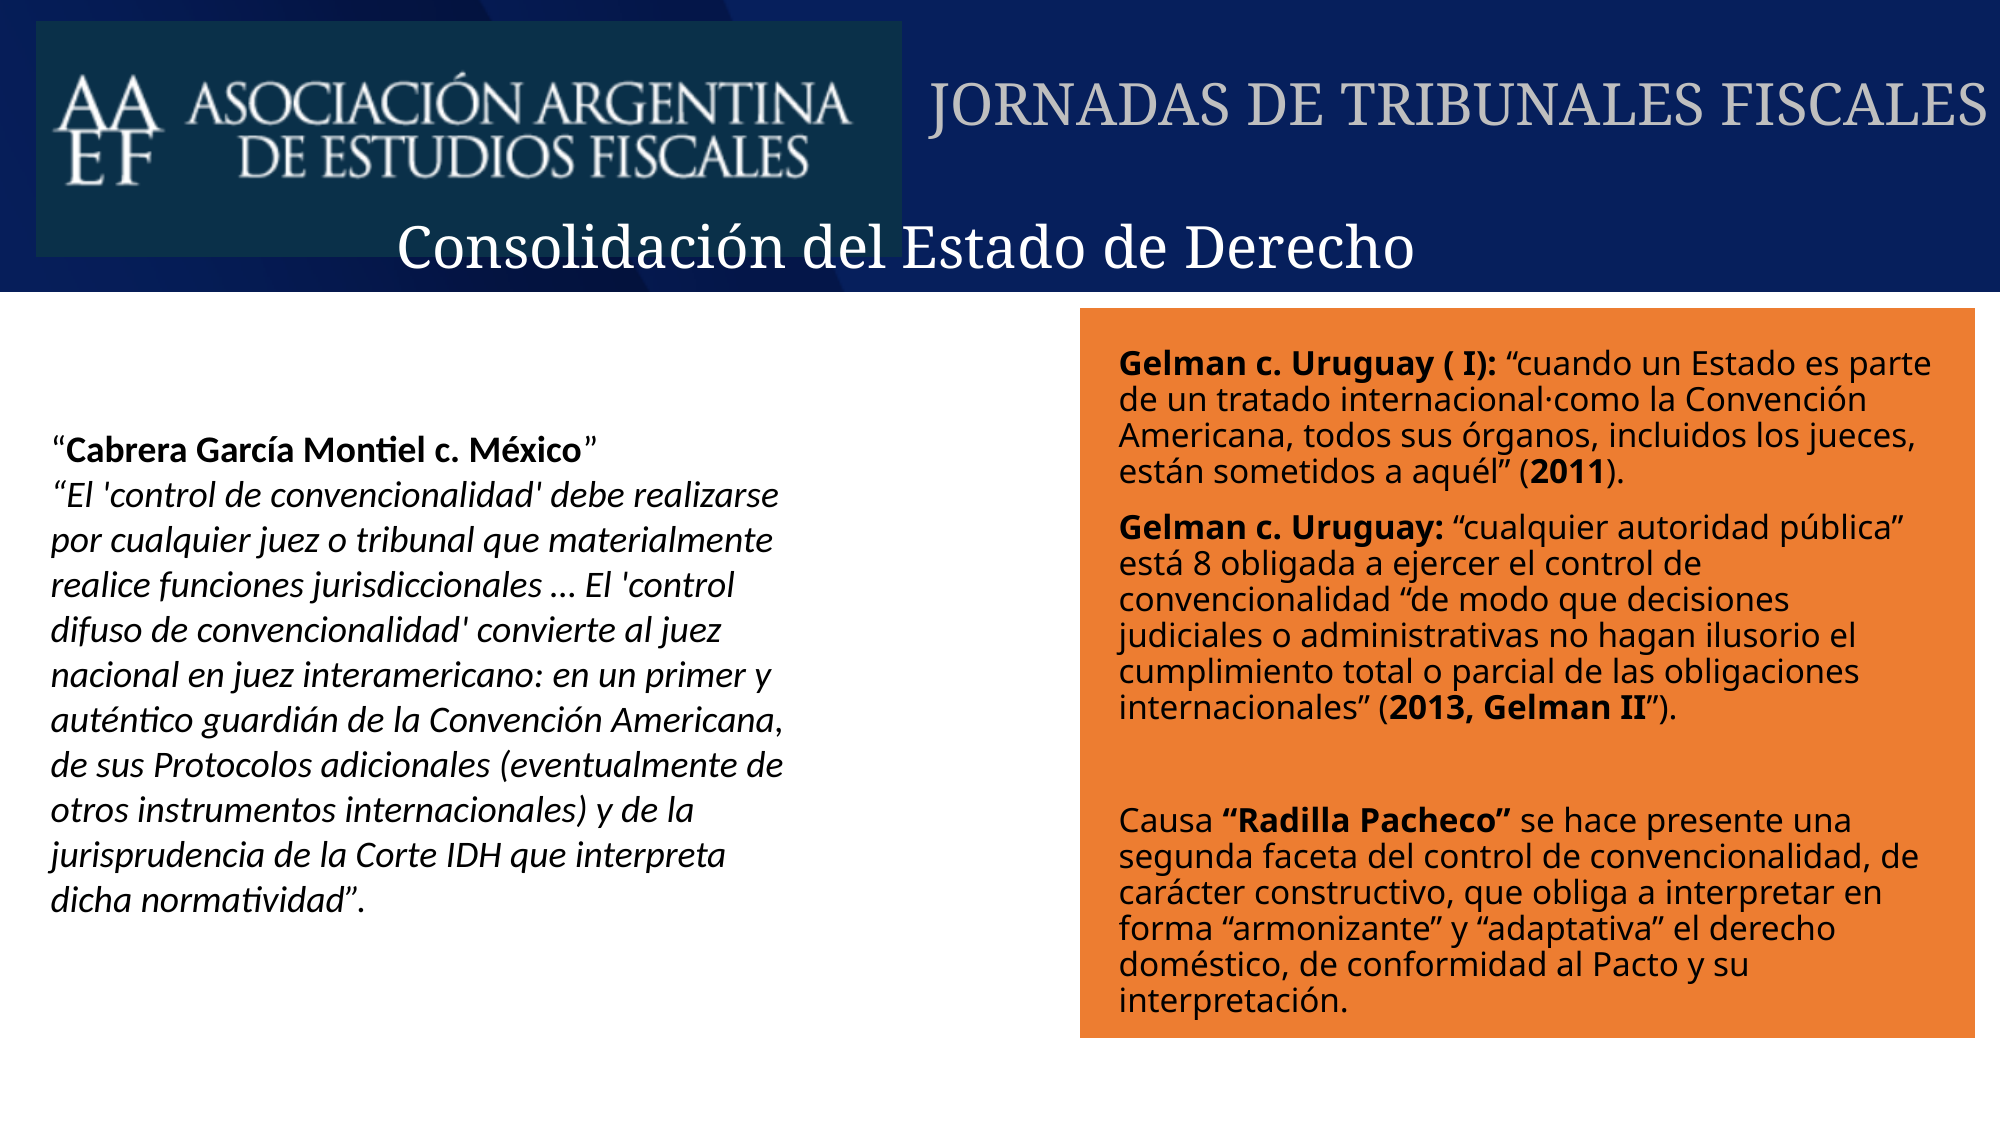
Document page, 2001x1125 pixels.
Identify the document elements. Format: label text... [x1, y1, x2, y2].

text_box “Cabrera García Montiel c. México” “El 'control de convencionalidad' debe realizarse por cualquier juez o tribunal que materialmente realice funciones jurisdiccionales … El 'control difuso de convencionalidad' convierte al juez nacional en juez interamericano: en un primer y auténtico guardián de la Convención Americana, de sus Protocolos adicionales (eventualmente de otros instrumentos internacionales) y de la jurisprudencia de la Corte IDH que interpreta dicha normatividad”. [35, 417, 805, 927]
text_box Consolidación del Estado de Derecho Convencional [381, 292, 1814, 358]
list Gelman c. Uruguay ( I): “cuando un Estado es parte de un tratado internacional·como la Convención Americana, todos sus órganos, incluidos los jueces, están sometidos a aquél” (2011). Gelman c. Uruguay: “cualquier autoridad pública” está 8 obligada a ejercer el control de convencionalidad “de modo que decisiones judiciales o administrativas no hagan ilusorio el cumplimiento total o parcial de las obligaciones internacionales” (2013, Gelman II”). Causa “Radilla Pacheco” se hace presente una segunda faceta del control de convencionalidad, de carácter constructivo, que obliga a interpretar en forma “armonizante” y “adaptativa” el derecho doméstico, de conformidad al Pacto y su interpretación. [1077, 305, 1978, 1041]
picture [0, 0, 2000, 292]
